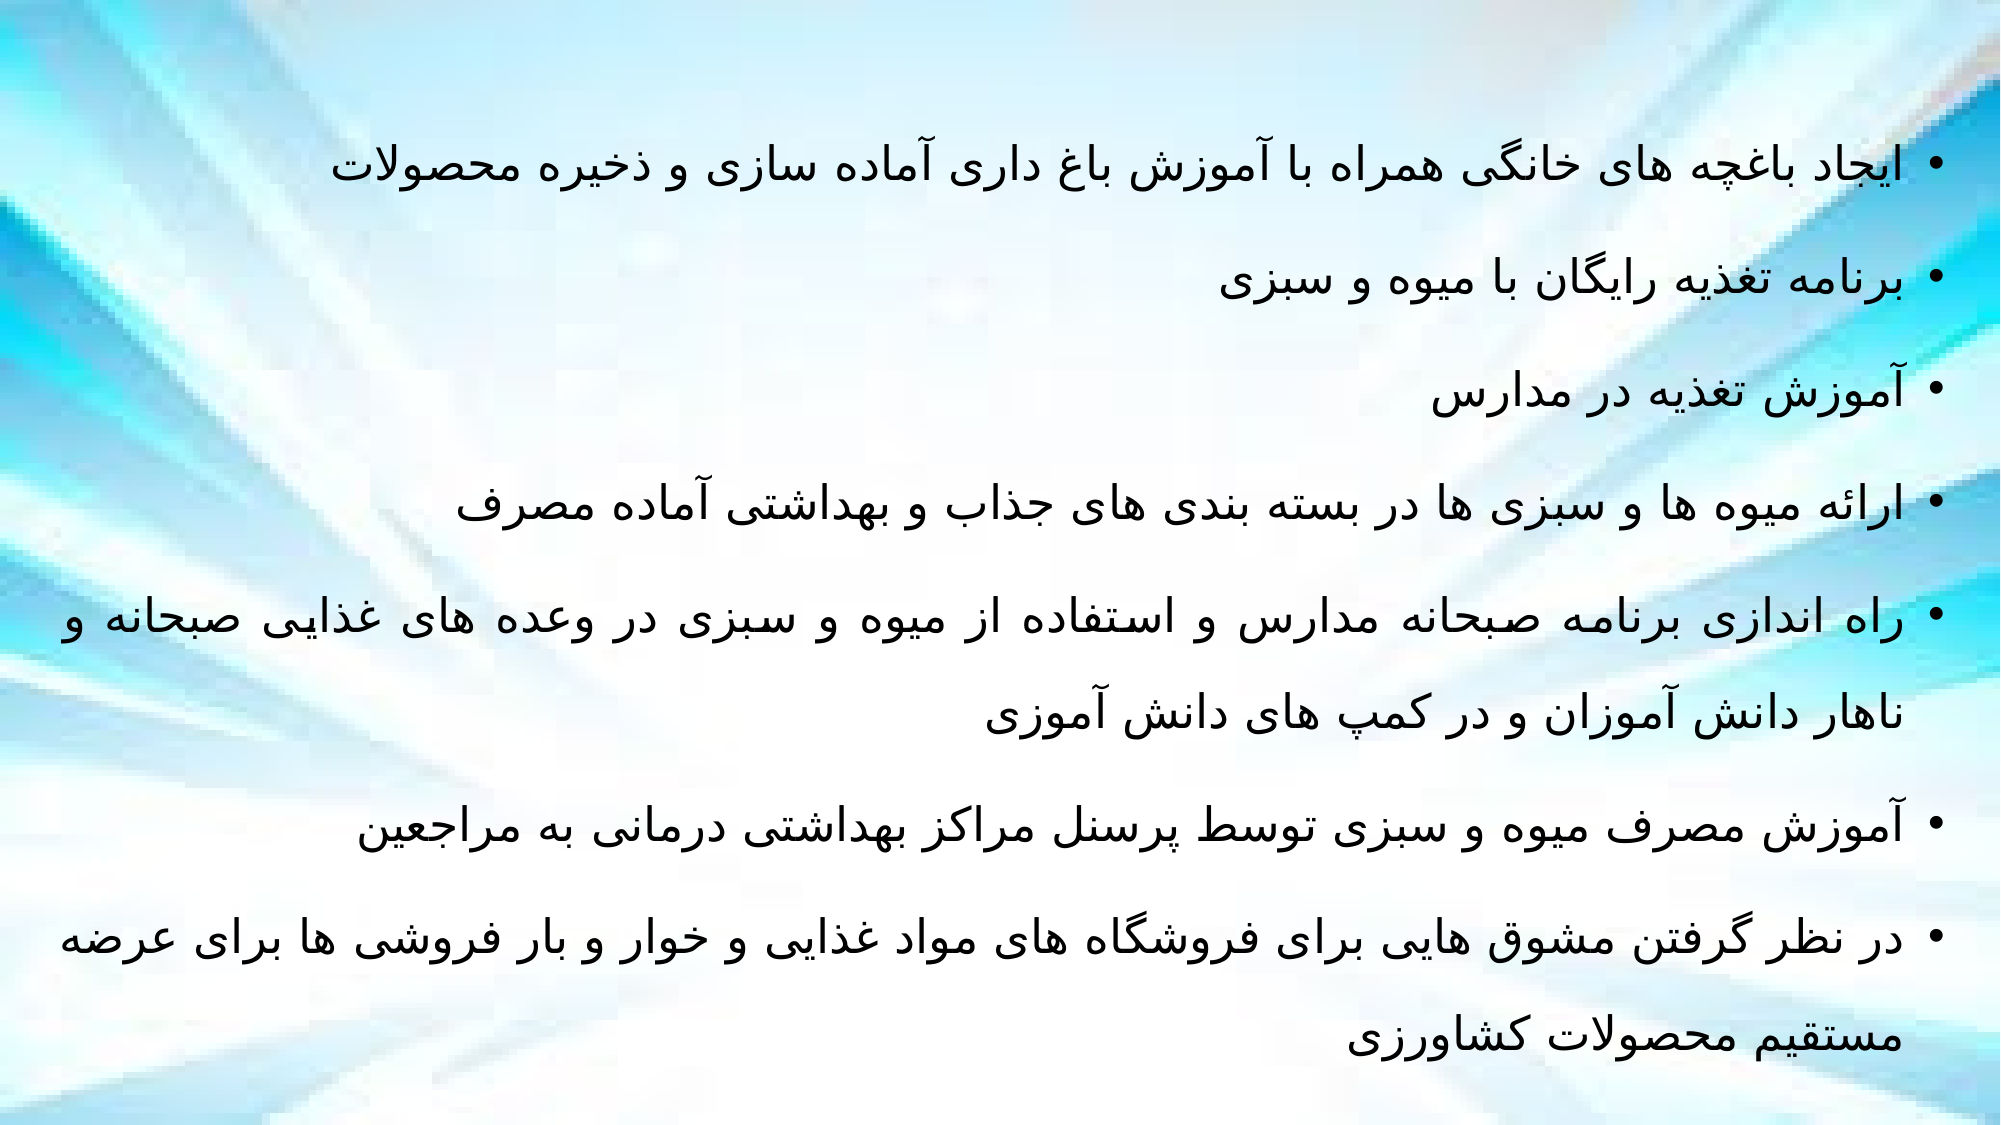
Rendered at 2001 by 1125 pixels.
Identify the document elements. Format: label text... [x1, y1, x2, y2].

list ایجاد باغچه های خانگی همراه با آموزش باغ داری آماده سازی و ذخیره محصولات برنامه تغذیه رایگان با میوه و سبزی آموزش تغذیه در مدارس ارائه میوه ها و سبزی ها در بسته بندی های جذاب و بهداشتی آماده مصرف راه اندازی برنامه صبحانه مدارس و استفاده از میوه و سبزی در وعده های غذایی صبحانه و ناهار دانش آموزان و در کمپ های دانش آموزی آموزش مصرف میوه و سبزی توسط پرسنل مراکز بهداشتی درمانی به مراجعین در نظر گرفتن مشوق هایی برای فروشگاه های مواد غذایی و خوار و بار فروشی ها برای عرضه مستقیم محصولات کشاورزی [44, 86, 1957, 1074]
picture [0, 0, 2001, 1125]
